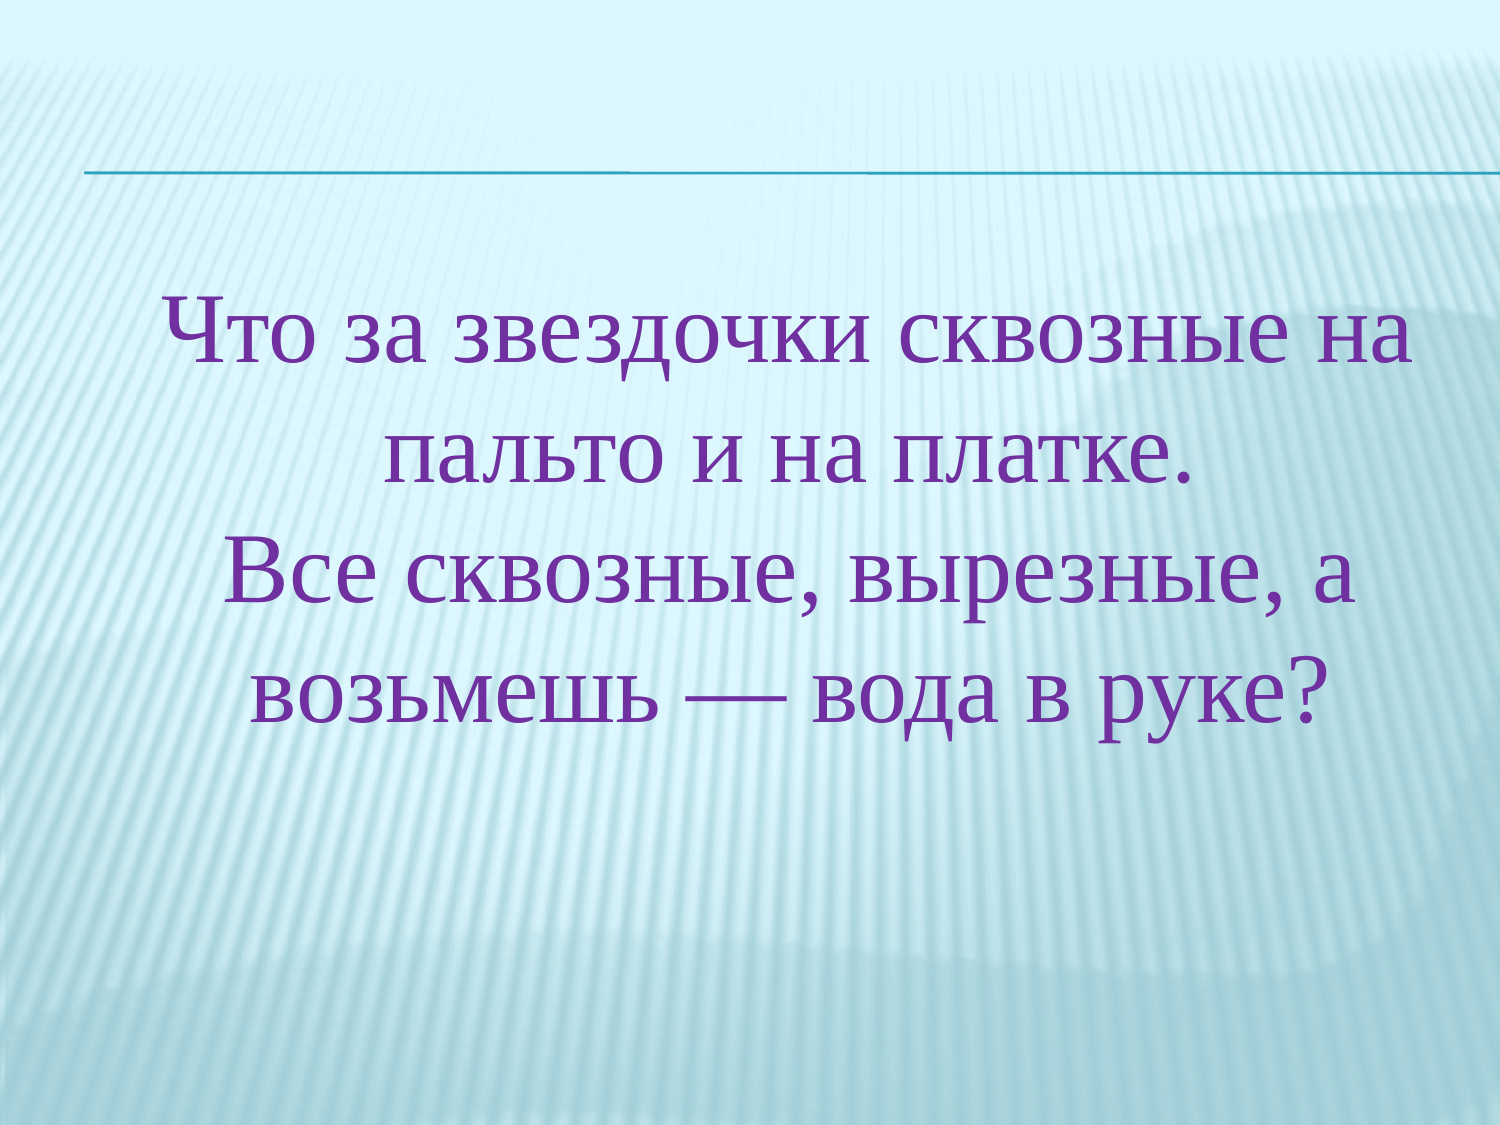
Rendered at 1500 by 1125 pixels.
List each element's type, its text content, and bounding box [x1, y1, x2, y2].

list Что за звездочки сквозные на пальто и на платке. Все сквозные, вырезные, а возьмешь — вода в руке? [50, 254, 1475, 998]
